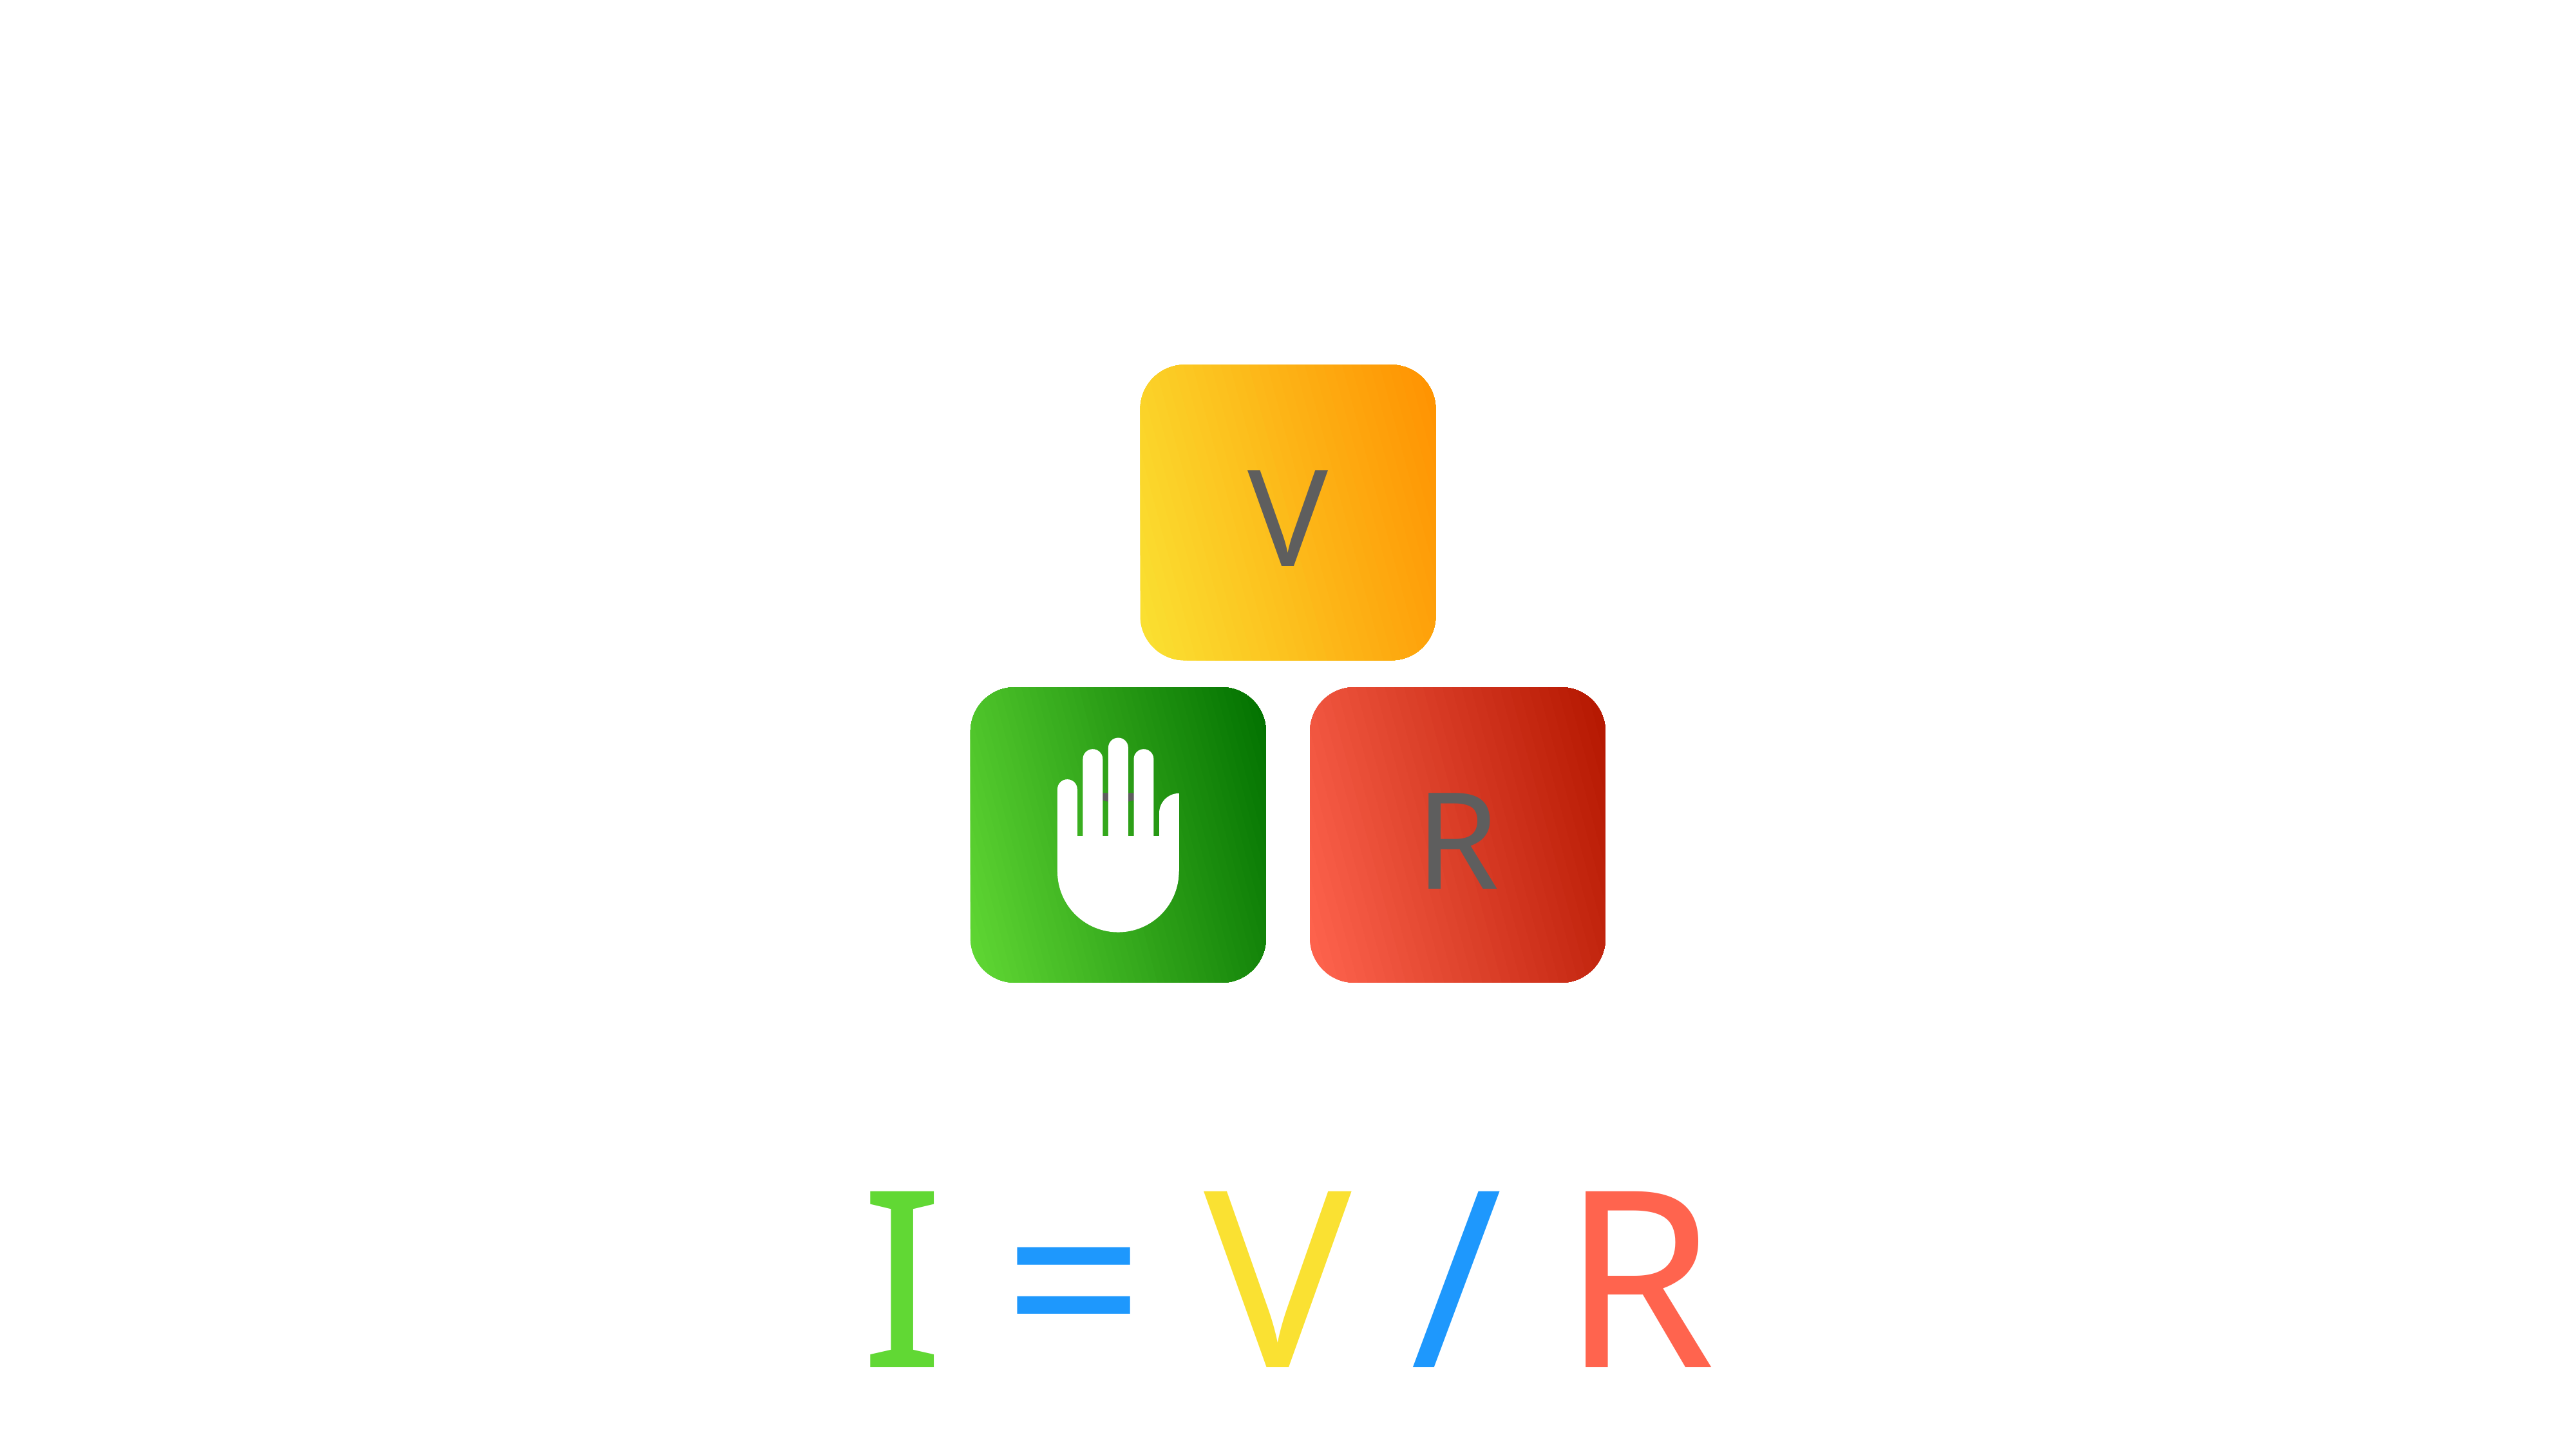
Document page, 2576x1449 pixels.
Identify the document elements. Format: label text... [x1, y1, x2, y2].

list I = V / R [398, 1071, 2177, 1421]
text_box [1310, 687, 1605, 983]
text_box R [1410, 749, 1505, 921]
text_box [1057, 737, 1179, 933]
text_box [1140, 365, 1436, 661]
text_box V [1242, 426, 1334, 599]
text_box [970, 687, 1266, 983]
text_box I [1096, 749, 1108, 836]
text_box I [1128, 749, 1141, 836]
